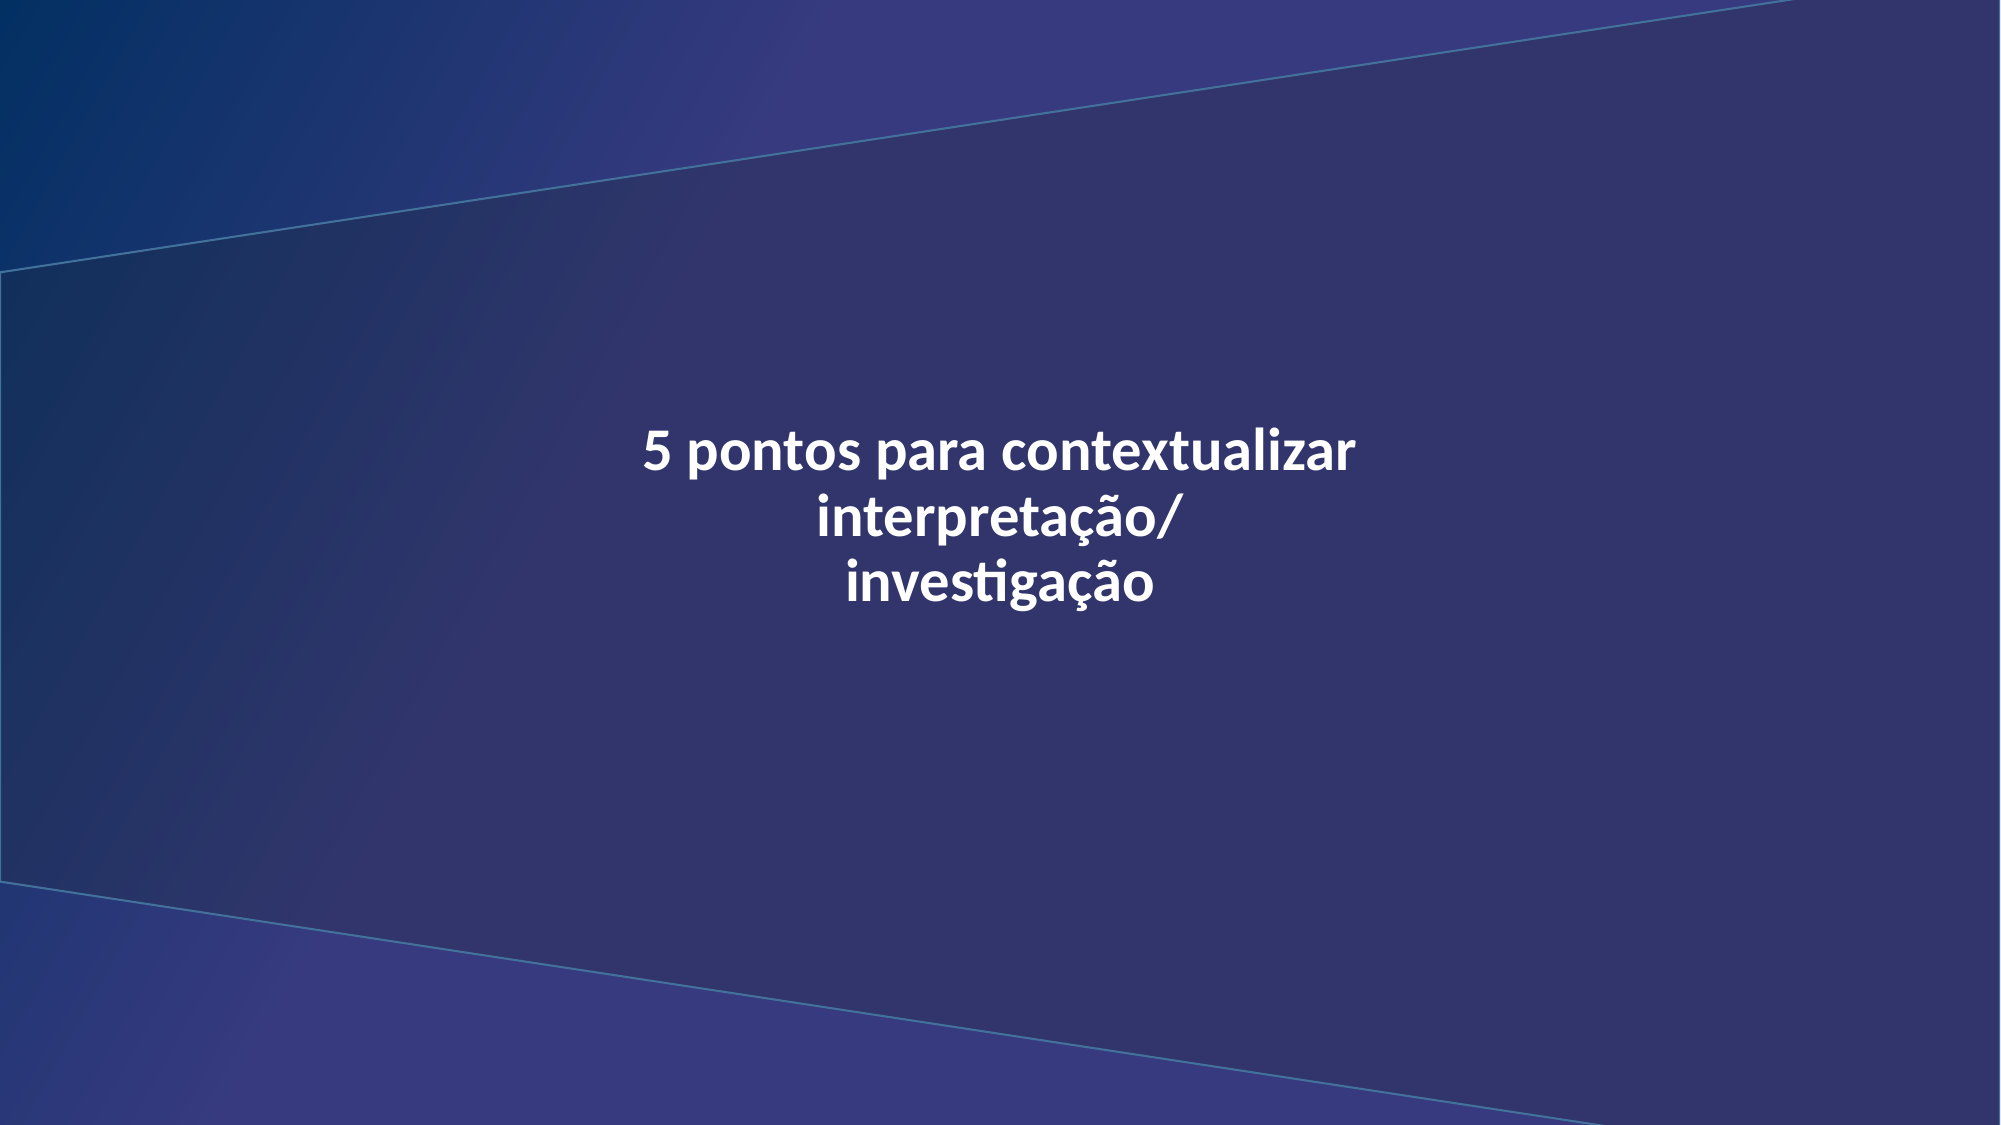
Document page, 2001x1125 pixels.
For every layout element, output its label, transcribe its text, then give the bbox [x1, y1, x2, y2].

title 5 pontos para contextualizar interpretação/ investigação [565, 407, 1435, 626]
